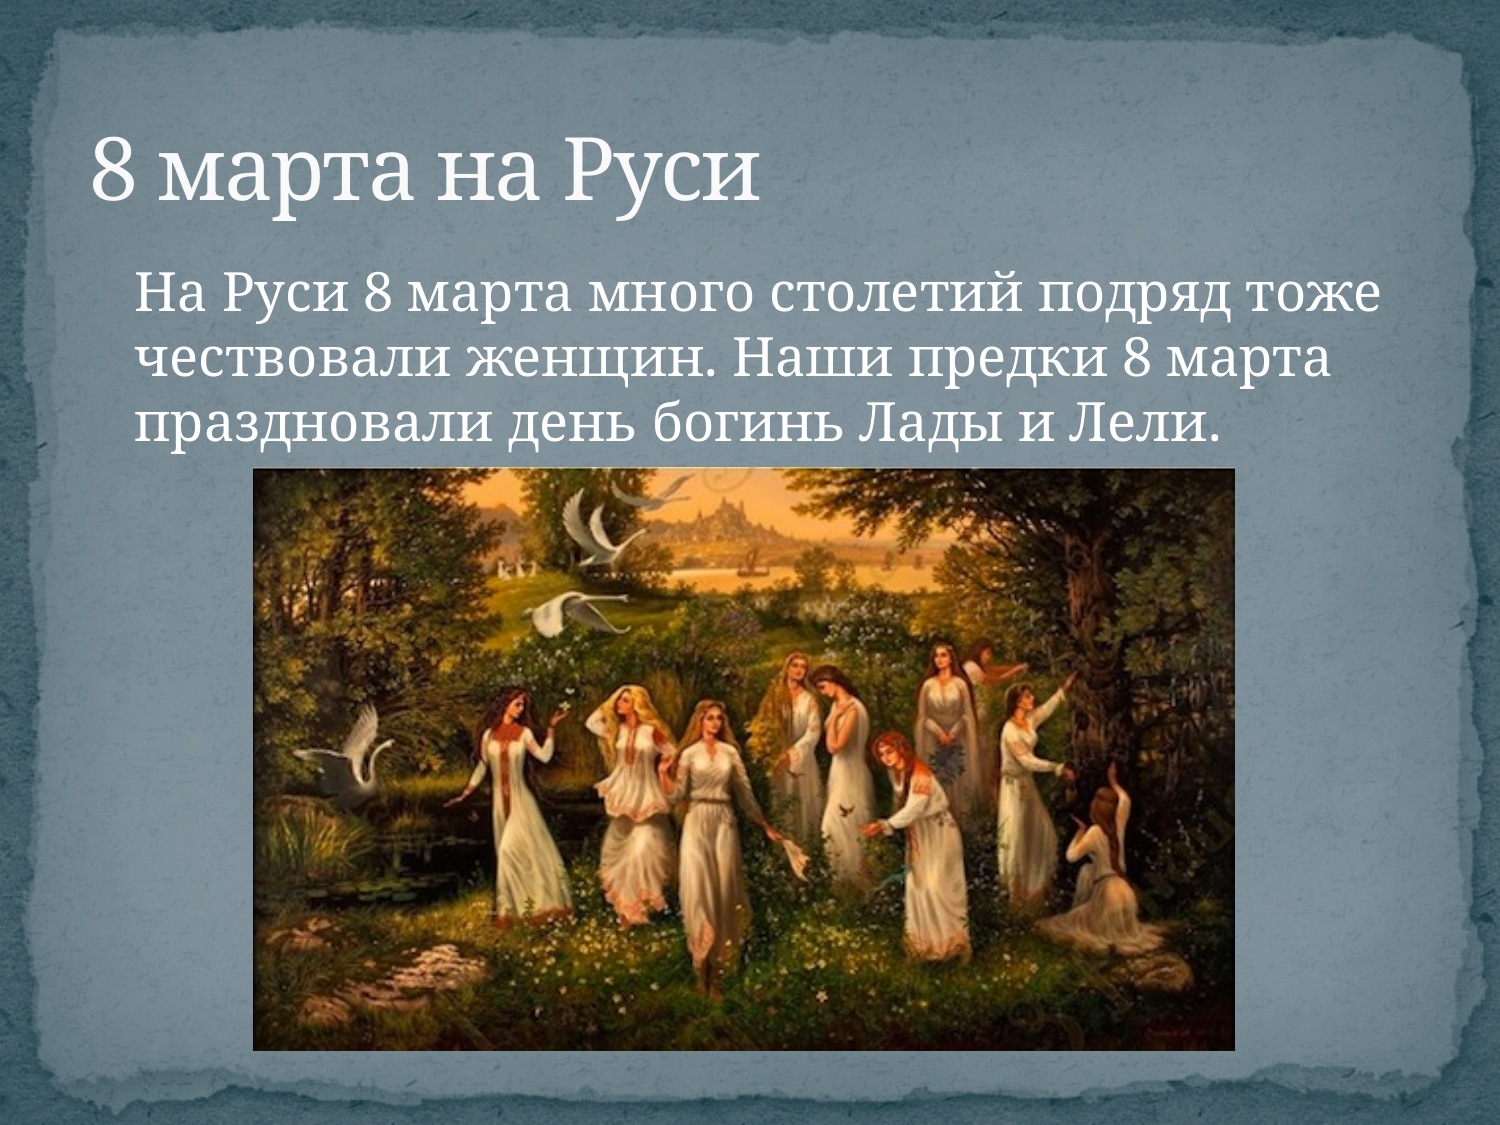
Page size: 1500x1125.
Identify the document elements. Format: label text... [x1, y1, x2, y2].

list На Руси 8 марта много столетий подряд тоже чествовали женщин. Наши предки 8 марта праздновали день богинь Лады и Лели. [75, 249, 1425, 1000]
title 8 марта на Руси [74, 24, 1425, 225]
picture [253, 467, 1235, 1051]
